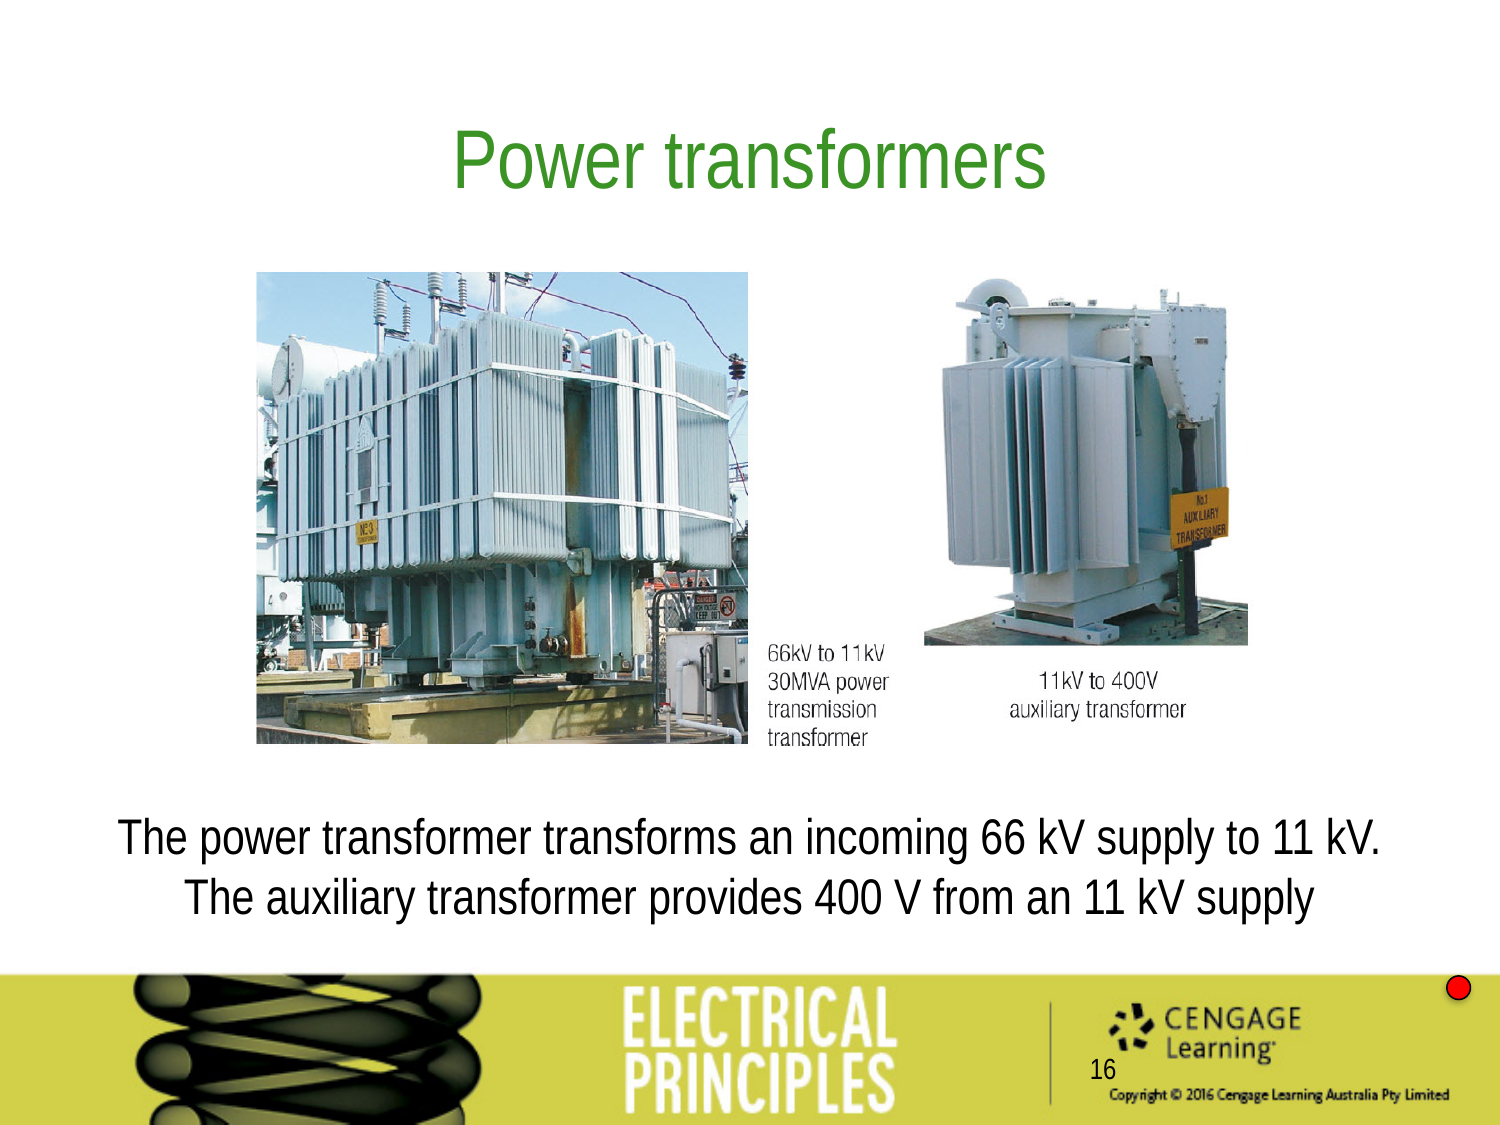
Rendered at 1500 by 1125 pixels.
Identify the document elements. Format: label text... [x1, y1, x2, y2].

title Power transformers [0, 0, 1500, 207]
picture [0, 207, 1500, 1125]
text_box The power transformer transforms an incoming 66 kV supply to 11 kV. The auxiliary transformer provides 400 V from an 11 kV supply [100, 797, 1400, 932]
text_box [1446, 975, 1472, 1001]
slide_number 16 [1074, 1042, 1425, 1103]
